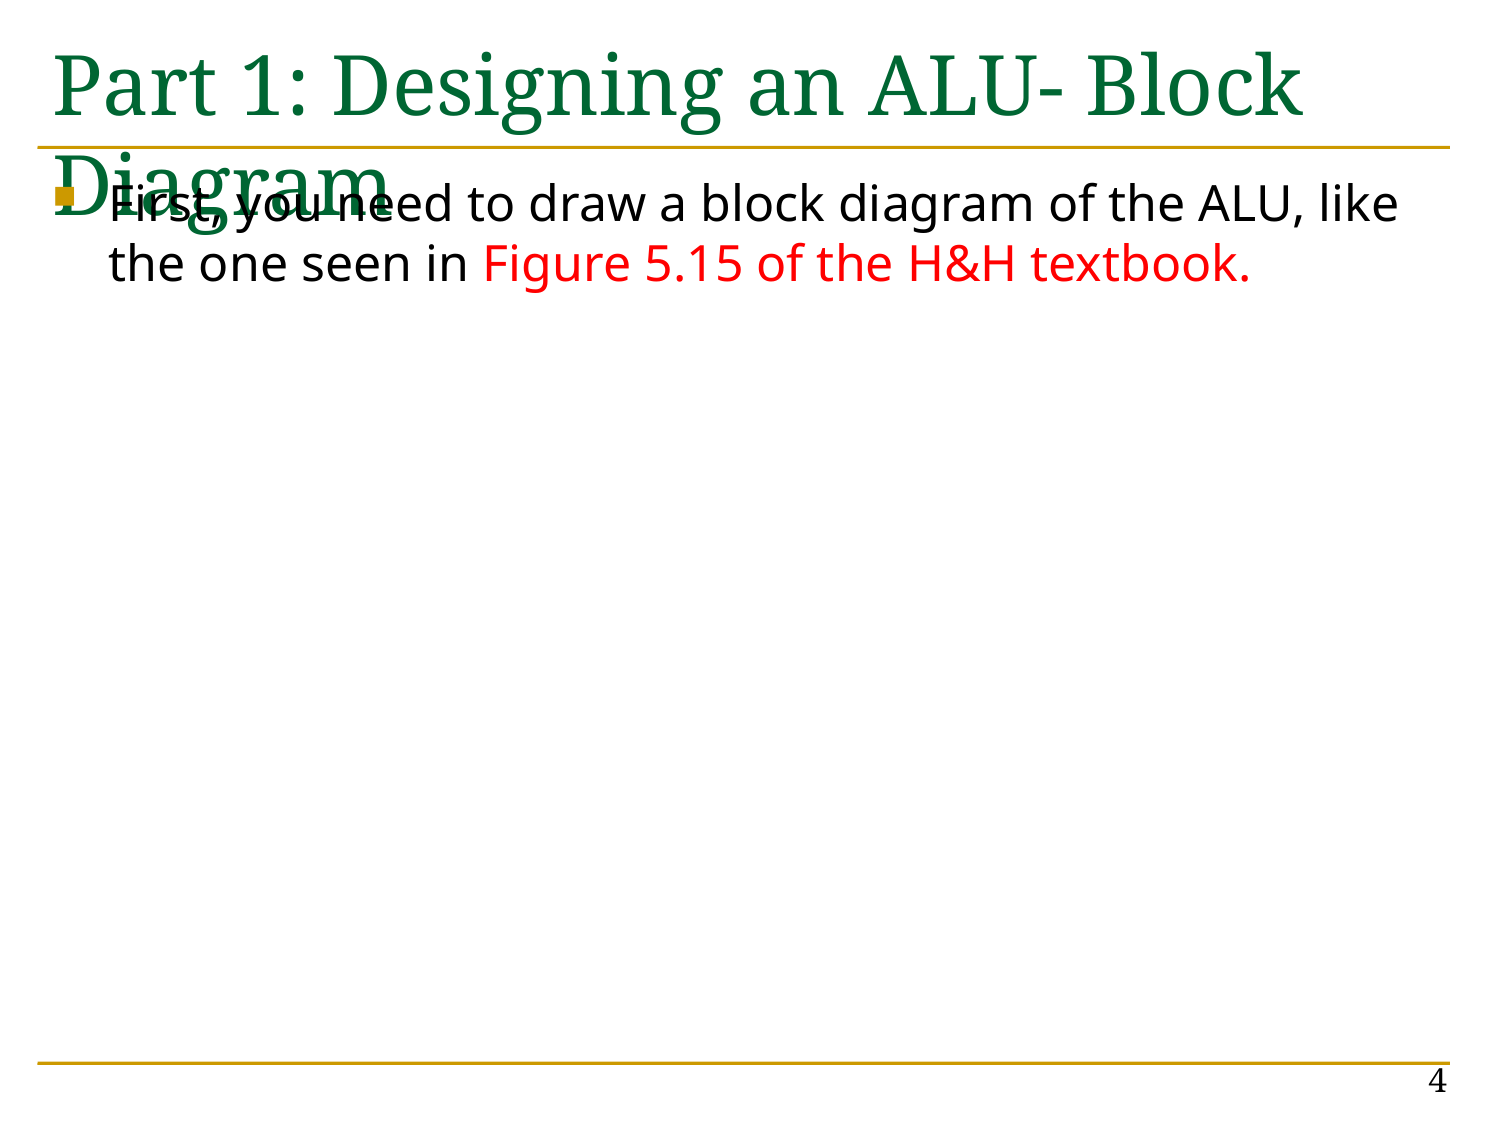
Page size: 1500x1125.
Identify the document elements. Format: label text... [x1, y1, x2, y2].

list First, you need to draw a block diagram of the ALU, like the one seen in Figure 5.15 of the H&H textbook. [37, 163, 1450, 1016]
slide_number 4 [1111, 1036, 1462, 1112]
title Part 1: Designing an ALU- Block Diagram [37, 24, 1450, 163]
